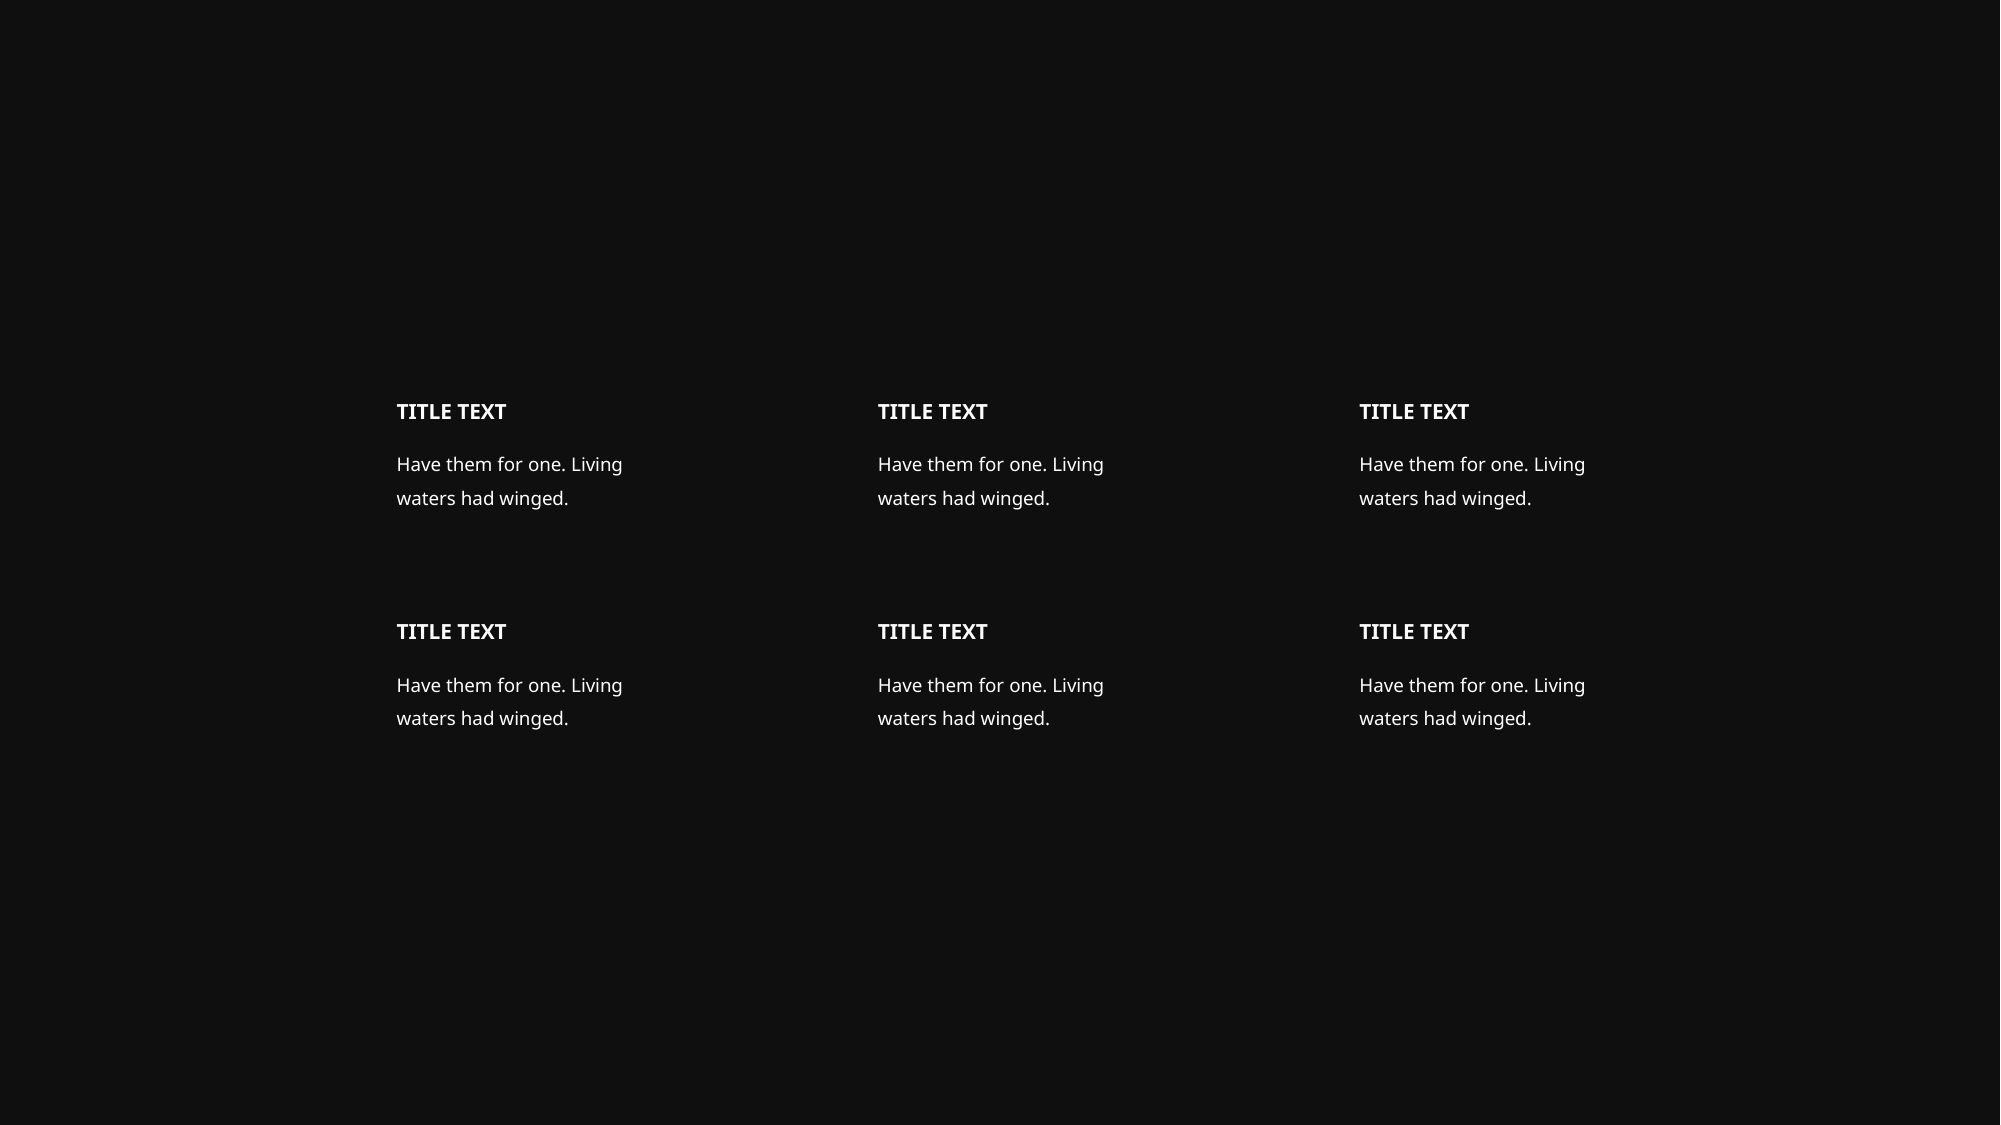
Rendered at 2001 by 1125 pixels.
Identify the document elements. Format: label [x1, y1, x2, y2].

text_box [381, 390, 1618, 735]
text_box [0, 0, 2000, 1125]
